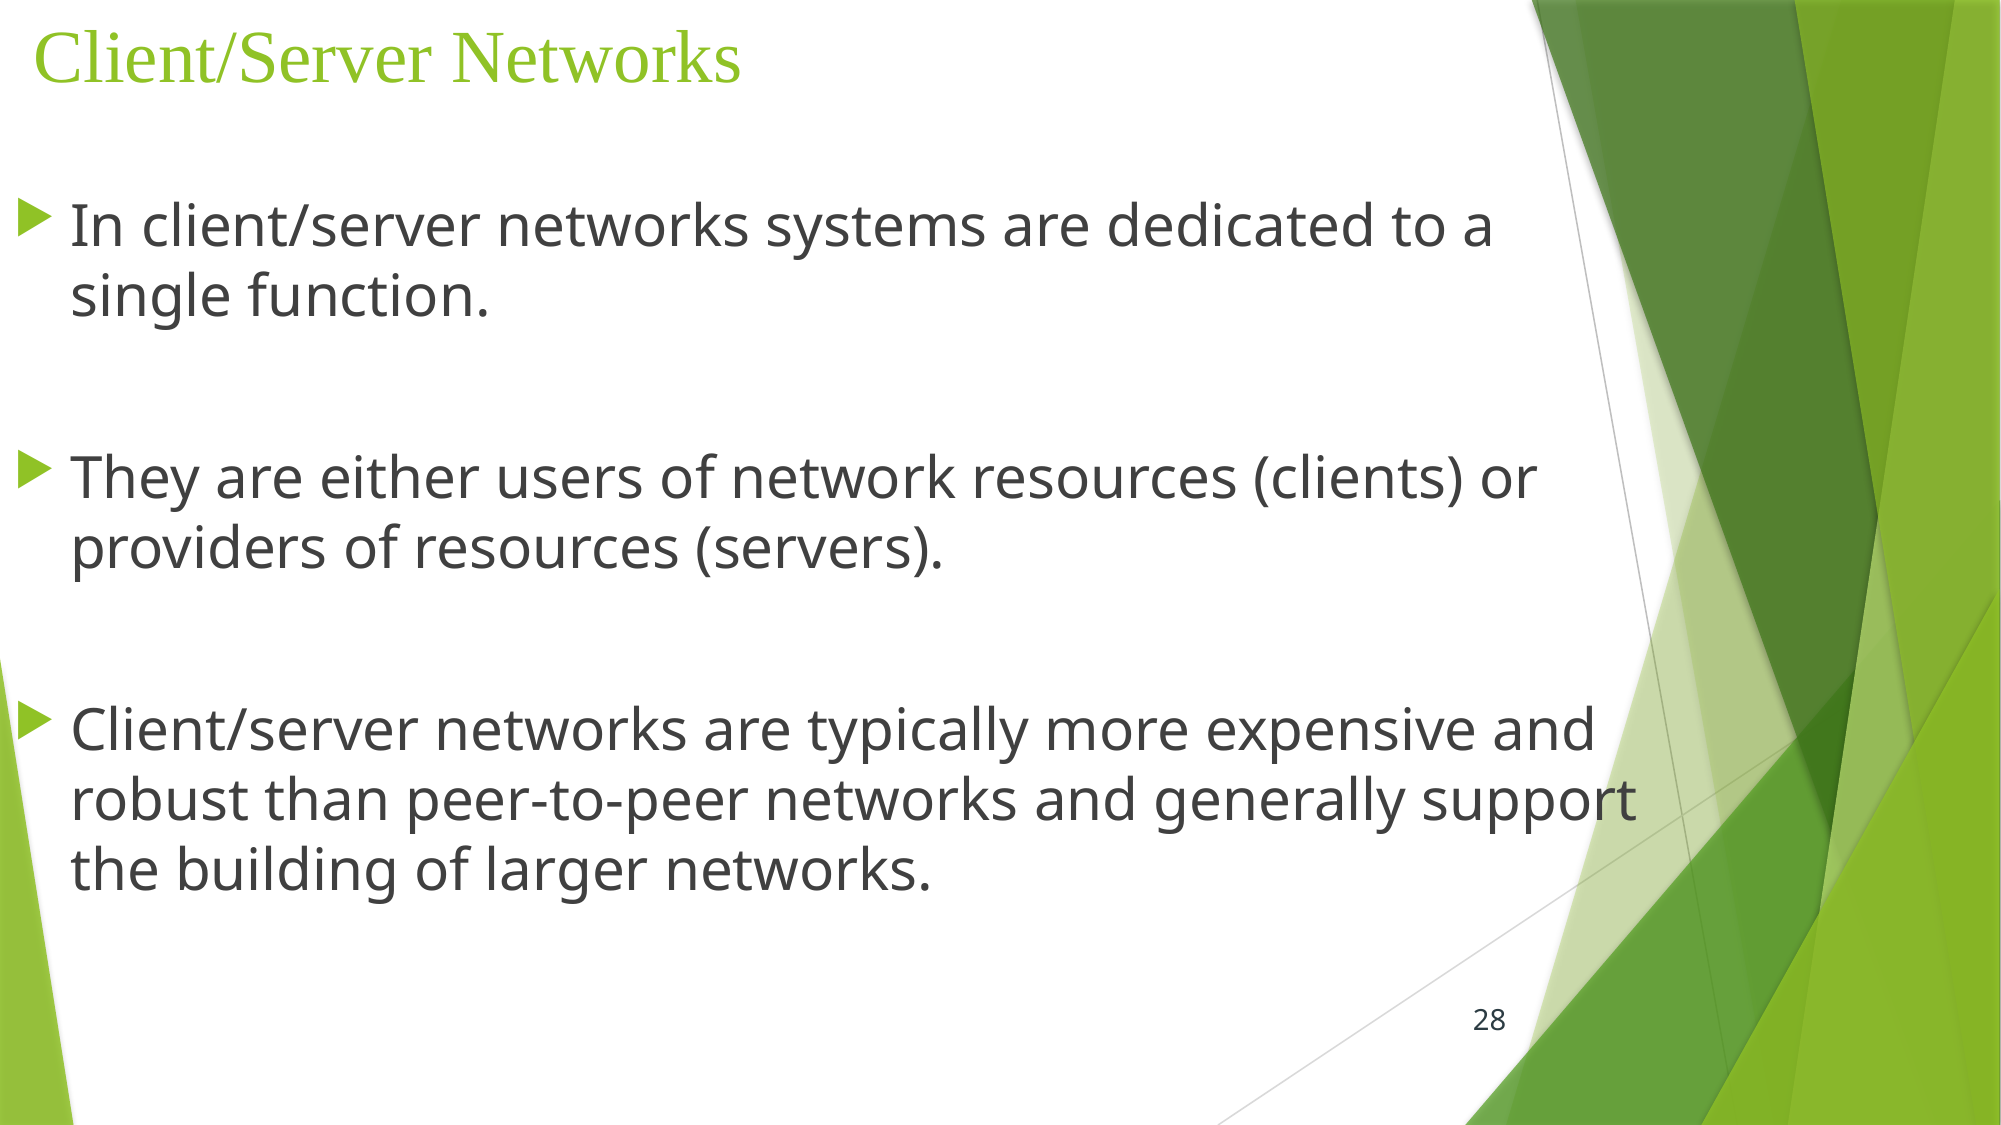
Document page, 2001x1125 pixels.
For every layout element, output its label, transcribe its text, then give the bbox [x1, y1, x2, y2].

title Client/Server Networks [0, 0, 1410, 181]
text_box [311, 274, 1675, 350]
list In client/server networks systems are dedicated to a single function. They are either users of network resources (clients) or providers of resources (servers). Client/server networks are typically more expensive and robust than peer-to-peer networks and generally support the building of larger networks. [0, 181, 1674, 991]
slide_number 28 [1409, 991, 1522, 1051]
